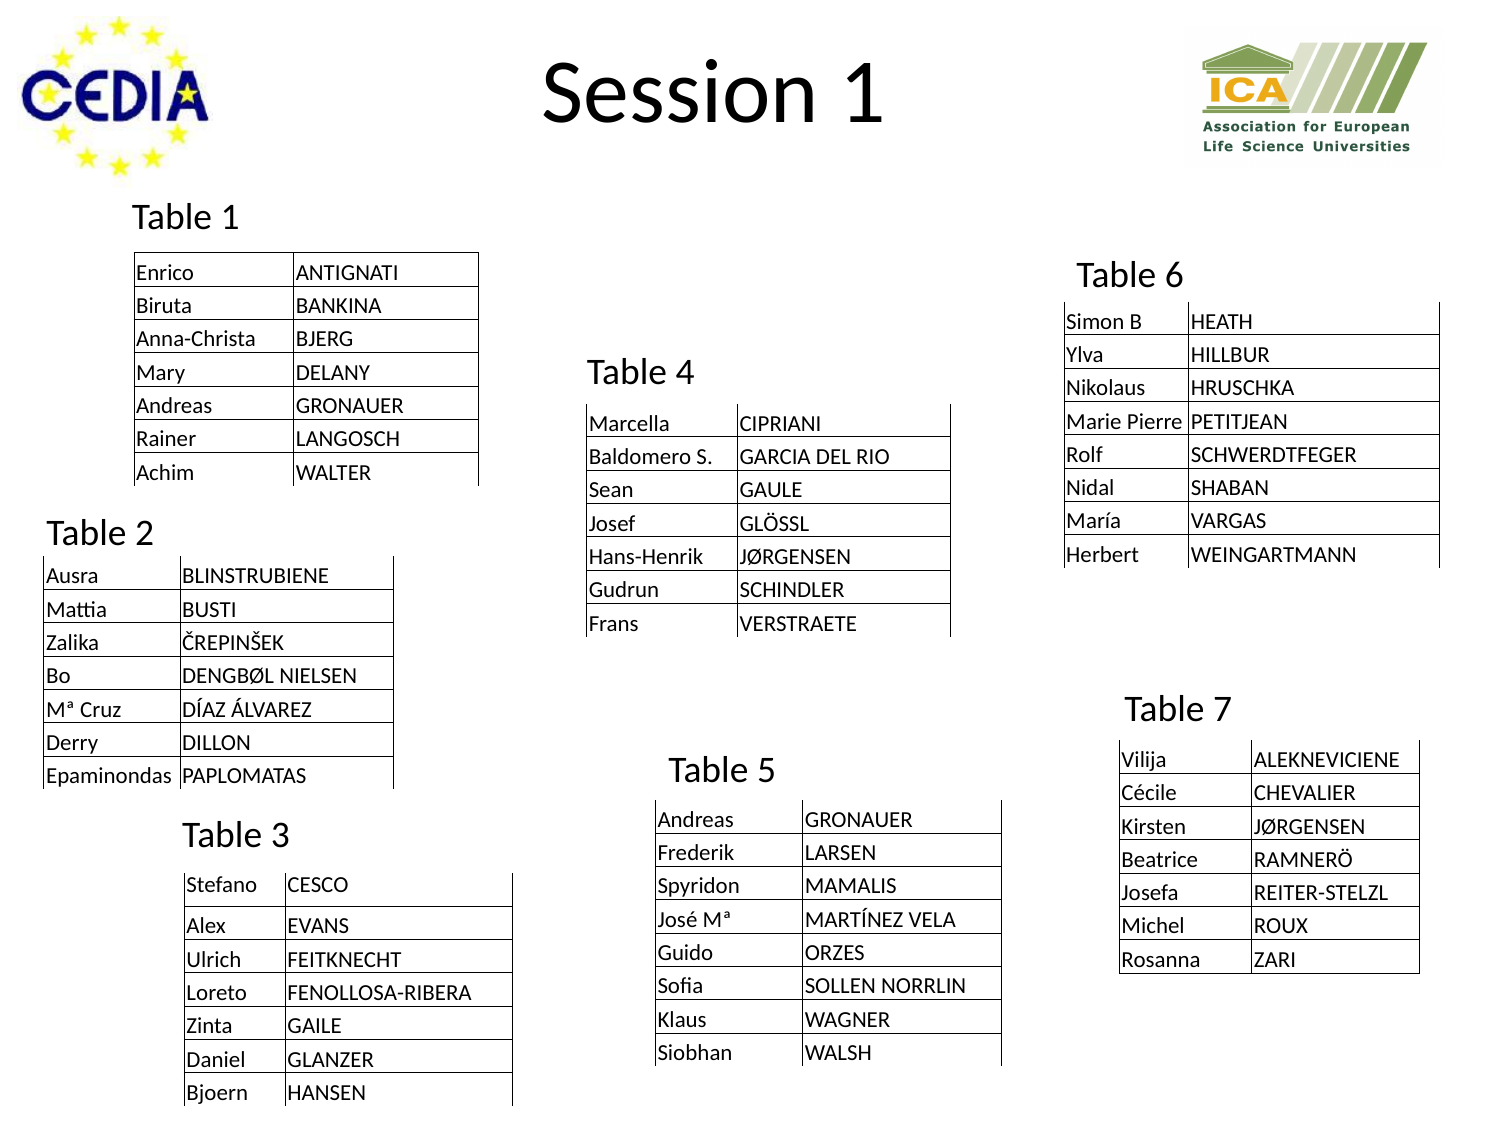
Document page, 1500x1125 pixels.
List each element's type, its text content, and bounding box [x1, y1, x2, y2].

table_cell GLANZER [286, 1040, 512, 1072]
table_cell DELANY [294, 353, 478, 386]
table_cell MAMALIS [803, 867, 1001, 899]
table_header Simon B [1065, 303, 1188, 334]
table_cell Gudrun [587, 571, 737, 603]
table_cell HILLBUR [1189, 335, 1439, 368]
table_header Marcella [587, 404, 737, 436]
table_header Vilija [1120, 740, 1251, 773]
table_cell Sean [587, 471, 737, 503]
table_header CESCO [286, 873, 512, 906]
table_cell Rosanna [1120, 940, 1251, 973]
table_cell Josefa [1120, 874, 1251, 906]
table_cell WEINGARTMANN [1189, 535, 1439, 568]
table_cell WALTER [294, 453, 478, 486]
table_cell JØRGENSEN [1252, 807, 1419, 839]
table_cell Anna-Christa [135, 320, 293, 352]
table_header Stefano [185, 873, 285, 906]
table_cell GLÖSSL [738, 504, 950, 536]
table_cell Hans-Henrik [587, 537, 737, 570]
table_cell BANKINA [294, 287, 478, 319]
table_cell SCHWERDTFEGER [1189, 435, 1439, 468]
table_cell Bjoern [185, 1073, 285, 1106]
table_cell Michel [1120, 907, 1251, 939]
table_cell SOLLEN NORRLIN [803, 967, 1001, 999]
table_cell RAMNERÖ [1252, 840, 1419, 873]
table_cell MARTÍNEZ VELA [803, 900, 1001, 933]
table_cell Cécile [1120, 774, 1251, 806]
table_cell Herbert [1065, 535, 1188, 568]
table_header HEATH [1189, 302, 1439, 334]
table_cell Klaus [656, 1000, 802, 1033]
table_header ANTIGNATI [294, 253, 478, 286]
table_cell Siobhan [656, 1034, 802, 1066]
table_cell SHABAN [1189, 469, 1439, 501]
table_cell PAPLOMATAS [181, 757, 393, 789]
table_cell Bo [44, 657, 180, 689]
table_cell Spyridon [656, 867, 802, 899]
picture [17, 16, 213, 197]
table_cell DILLON [181, 723, 393, 756]
table_cell Loreto [185, 973, 285, 1006]
table_cell María [1065, 502, 1188, 534]
table_cell LANGOSCH [294, 420, 478, 452]
table_cell LARSEN [803, 834, 1001, 866]
text_box Table 4 [572, 339, 710, 400]
table_cell Alex [185, 907, 285, 939]
table_cell Zinta [185, 1007, 285, 1039]
table_cell ROUX [1252, 907, 1419, 939]
table_cell Mª Cruz [44, 690, 180, 722]
table_cell Nikolaus [1065, 369, 1188, 401]
table_cell VARGAS [1189, 502, 1439, 534]
table_cell ZARI [1252, 940, 1419, 973]
table_cell DÍAZ ÁLVAREZ [181, 690, 393, 722]
table_cell FENOLLOSA-RIBERA [286, 973, 512, 1006]
table_cell Kirsten [1120, 807, 1251, 839]
table_cell Sofia [656, 967, 802, 999]
table_cell DENGBØL NIELSEN [181, 657, 393, 689]
table_cell Mattia [44, 590, 180, 622]
table_cell WAGNER [803, 1000, 1001, 1033]
table_cell Ulrich [185, 940, 285, 972]
text_box Table 3 [167, 802, 305, 862]
table_header BLINSTRUBIENE [181, 556, 393, 589]
table_cell Rolf [1065, 435, 1188, 468]
table_cell FEITKNECHT [286, 940, 512, 972]
table_cell Zalika [44, 623, 180, 656]
table_cell ORZES [803, 934, 1001, 966]
table_header Enrico [135, 253, 293, 286]
table_header GRONAUER [803, 800, 1001, 833]
table_cell Frederik [656, 834, 802, 866]
table_cell GARCIA DEL RIO [738, 437, 950, 470]
title Session 1 [39, 0, 1390, 180]
table_header Ausra [44, 556, 180, 589]
table_cell Josef [587, 504, 737, 536]
table_cell JØRGENSEN [738, 537, 950, 570]
table_cell VERSTRAETE [738, 604, 950, 637]
table_cell SCHINDLER [738, 571, 950, 603]
table_cell CHEVALIER [1252, 774, 1419, 806]
table_header CIPRIANI [738, 404, 950, 436]
text_box Table 1 [117, 184, 255, 245]
table_cell GRONAUER [294, 387, 478, 419]
table_cell HANSEN [286, 1073, 512, 1106]
table_cell GAULE [738, 471, 950, 503]
table_cell Frans [587, 604, 737, 637]
table_cell HRUSCHKA [1189, 369, 1439, 401]
table_cell Achim [135, 453, 293, 486]
table_cell WALSH [803, 1034, 1001, 1066]
table_cell Derry [44, 723, 180, 756]
table_cell GAILE [286, 1007, 512, 1039]
table_cell Daniel [185, 1040, 285, 1072]
table_cell Baldomero S. [587, 437, 737, 470]
table_cell Epaminondas [44, 757, 180, 789]
table_cell Ylva [1065, 335, 1188, 368]
text_box Table 7 [1109, 676, 1248, 736]
table_cell Rainer [135, 420, 293, 452]
table_cell Nidal [1065, 469, 1188, 501]
text_box Table 5 [653, 737, 792, 798]
text_box Table 6 [1061, 242, 1199, 303]
table_cell EVANS [286, 907, 512, 939]
table_cell Mary [135, 353, 293, 386]
table_cell PETITJEAN [1189, 402, 1439, 434]
table_cell BJERG [294, 320, 478, 352]
table_cell Marie Pierre [1065, 402, 1188, 434]
table_cell ČREPINŠEK [181, 623, 393, 656]
text_box Table 2 [31, 500, 170, 561]
table_cell Beatrice [1120, 840, 1251, 873]
table_header Andreas [656, 800, 802, 833]
table_header ALEKNEVICIENE [1252, 740, 1419, 773]
table_cell Andreas [135, 387, 293, 419]
table_cell REITER-STELZL [1252, 874, 1419, 906]
table_cell Biruta [135, 287, 293, 319]
table_cell Guido [656, 934, 802, 966]
table_cell BUSTI [181, 590, 393, 622]
picture [1390, 26, 1445, 168]
table_cell José Mª [656, 900, 802, 933]
